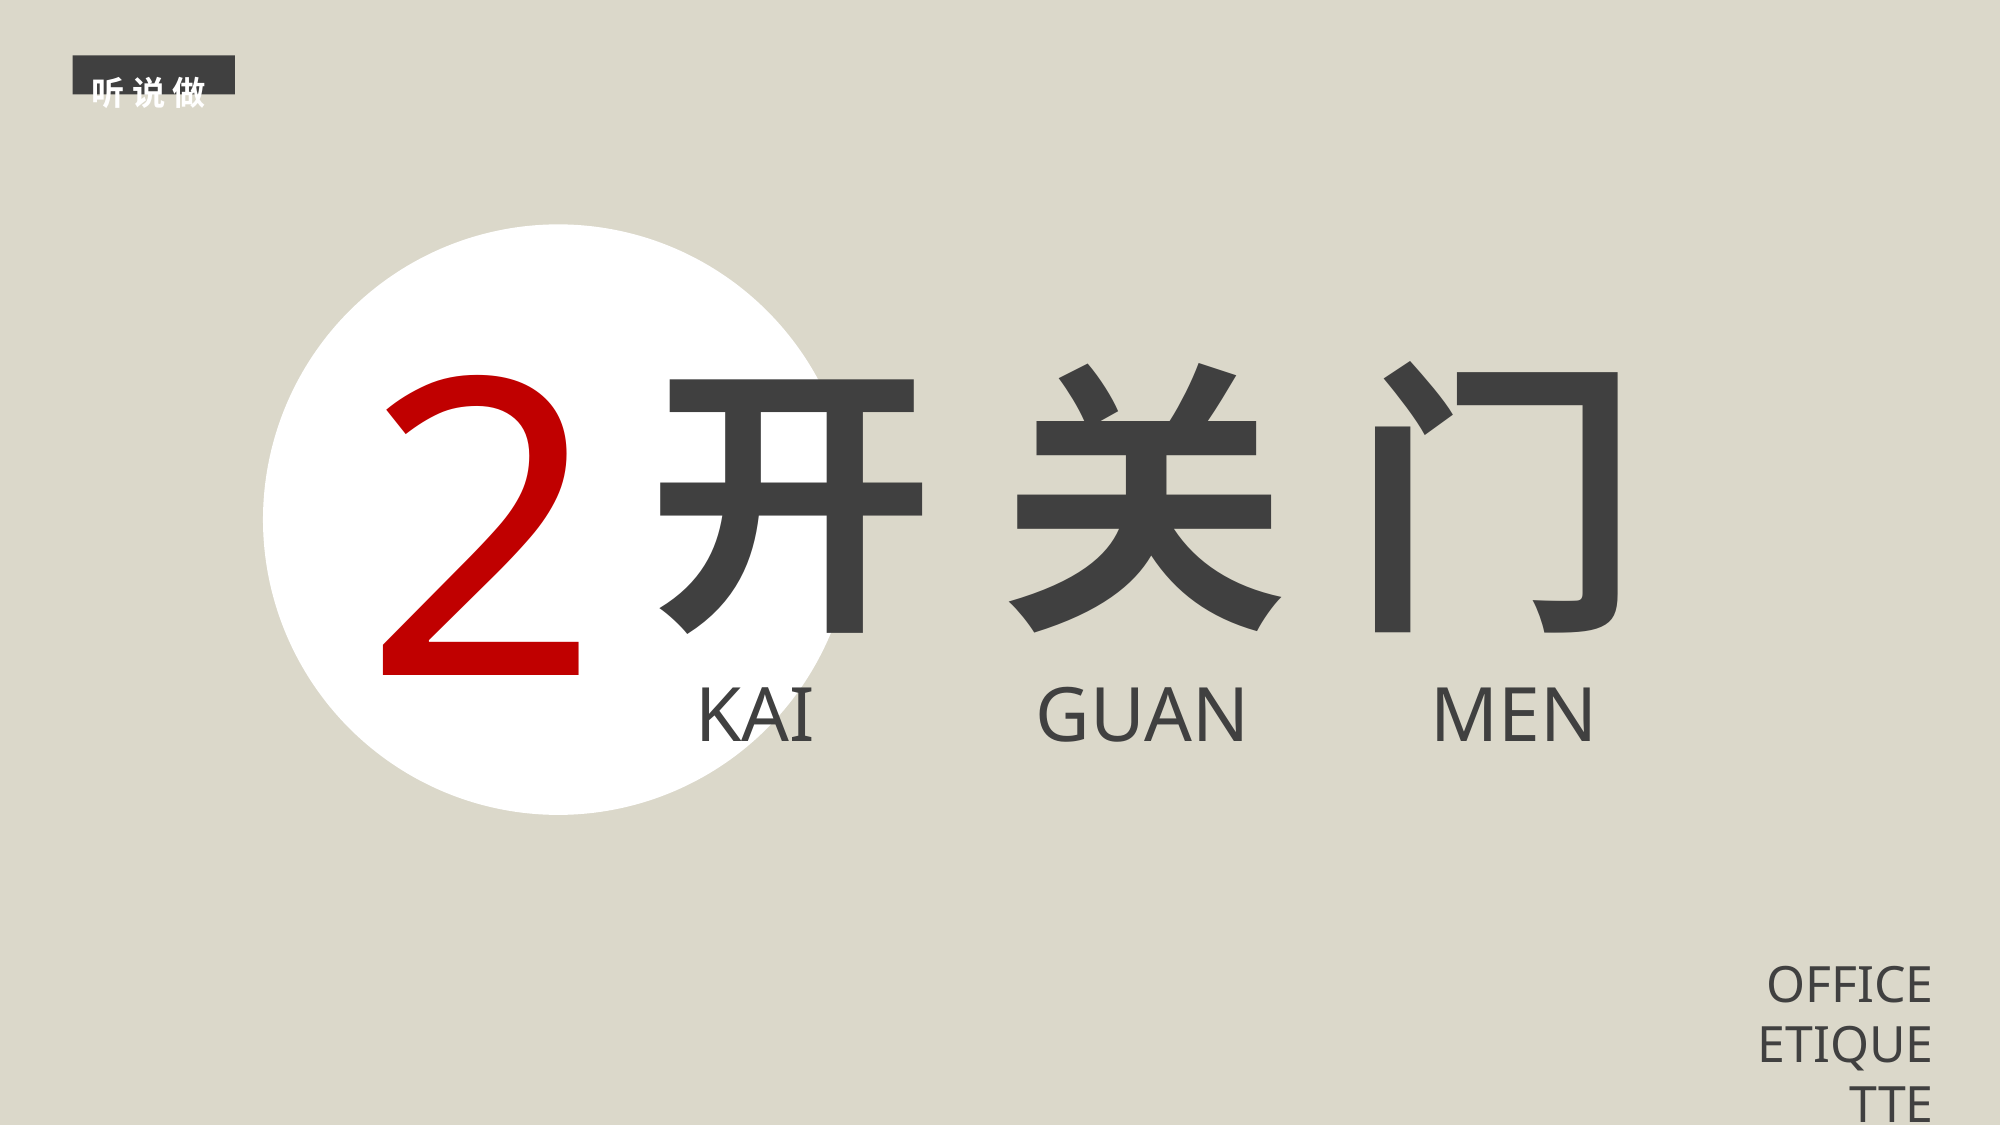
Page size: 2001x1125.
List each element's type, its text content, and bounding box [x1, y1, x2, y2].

text_box [429, 223, 770, 312]
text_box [387, 312, 1900, 766]
text_box 2 [348, 253, 517, 767]
text_box [261, 310, 348, 729]
text_box [395, 766, 723, 816]
text_box 听 说 做 [76, 64, 230, 120]
text_box [71, 54, 236, 95]
text_box OFFICE ETIQUETTE [1730, 944, 1949, 1125]
